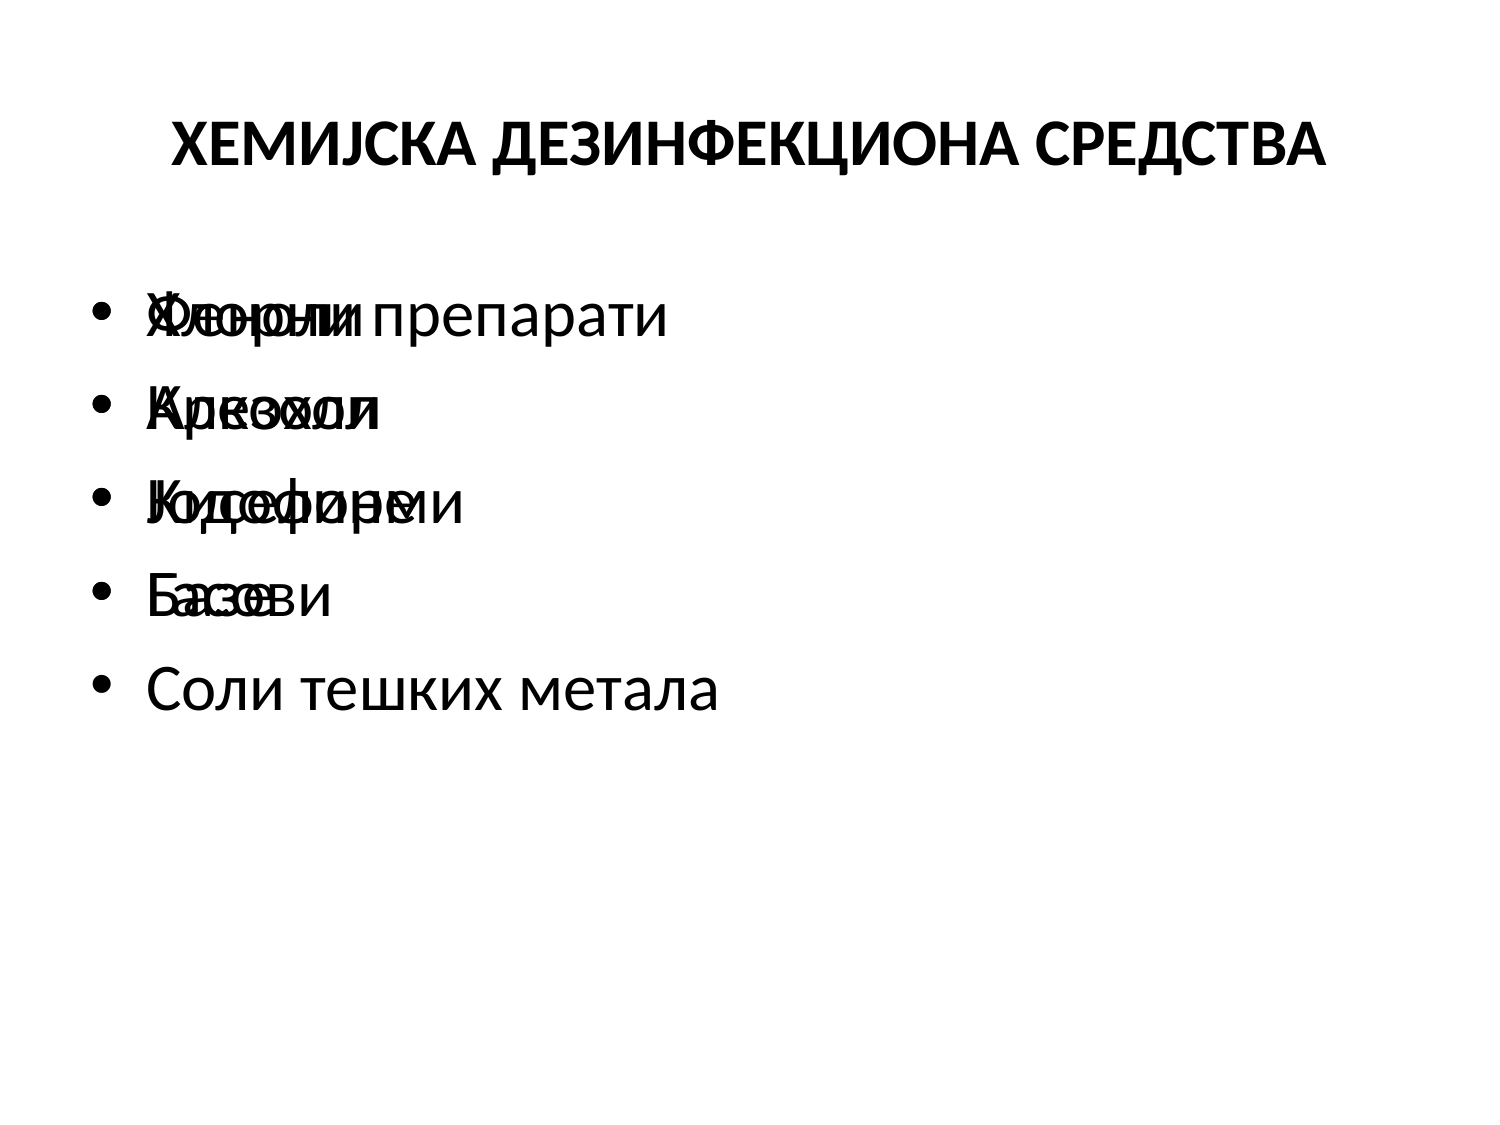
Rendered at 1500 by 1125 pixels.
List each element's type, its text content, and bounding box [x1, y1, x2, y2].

list Феноли Крезоли Јодоформи Гасови [75, 262, 1425, 1005]
title ХЕМИЈСКА ДЕЗИНФЕКЦИОНА СРЕДСТВА [75, 45, 1425, 233]
